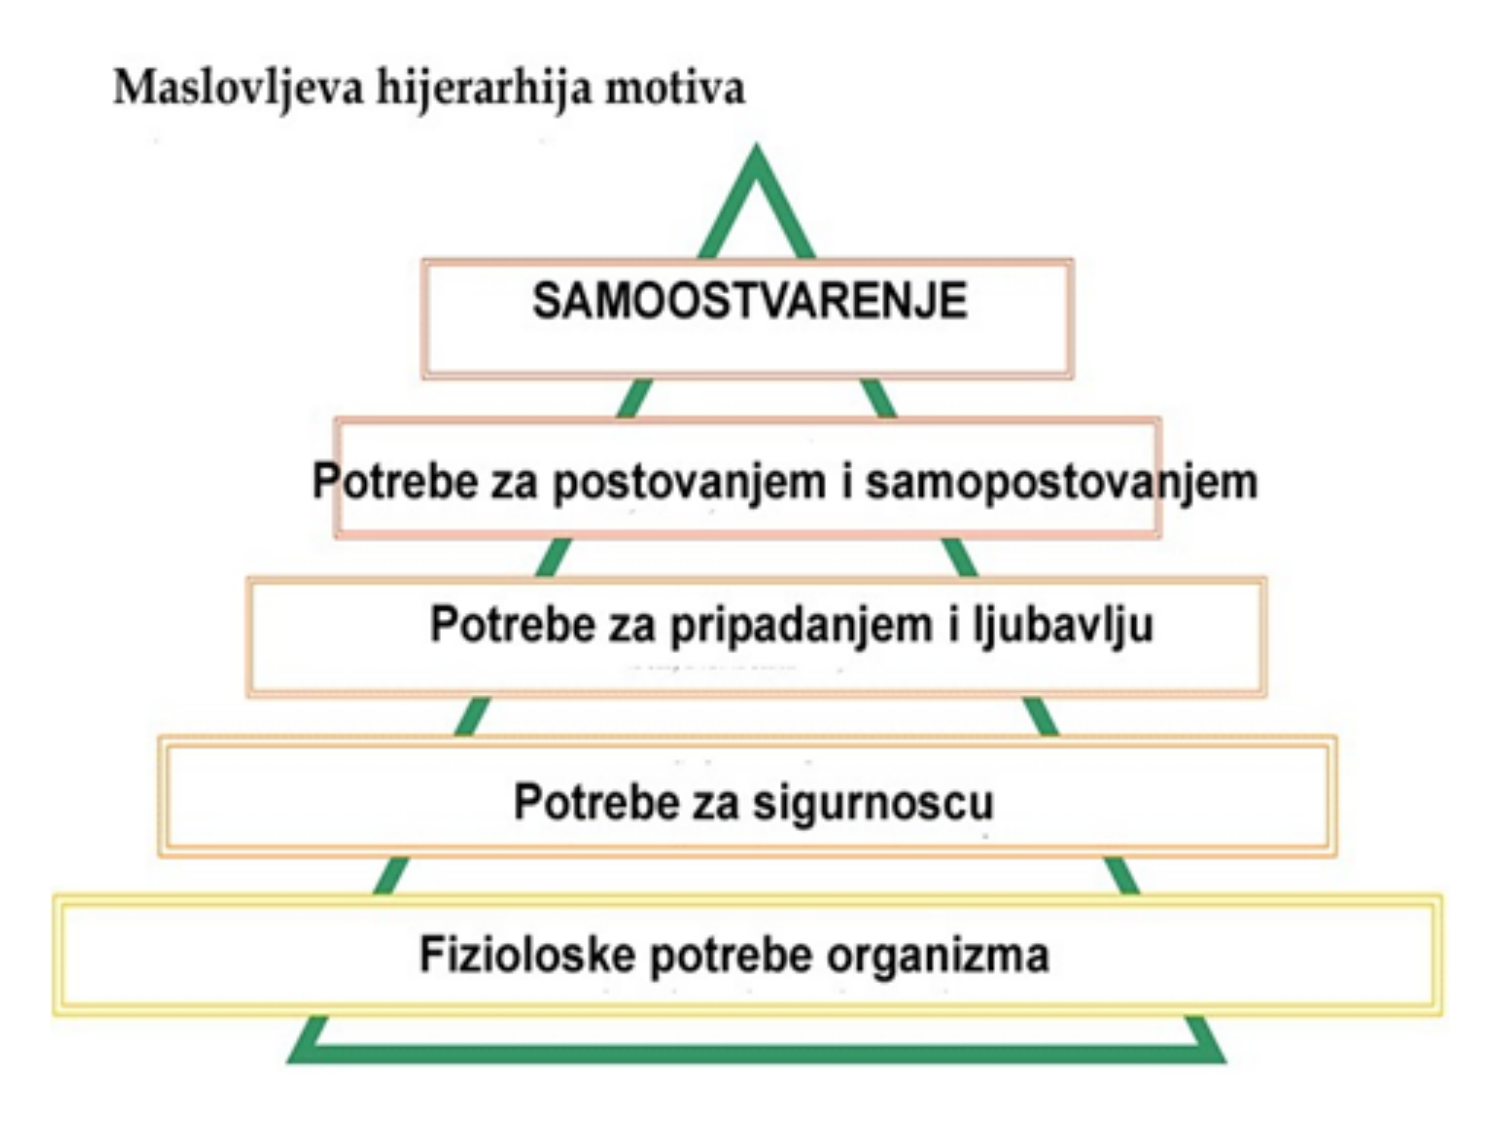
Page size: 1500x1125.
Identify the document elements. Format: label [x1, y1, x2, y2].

picture [49, 37, 1451, 1088]
